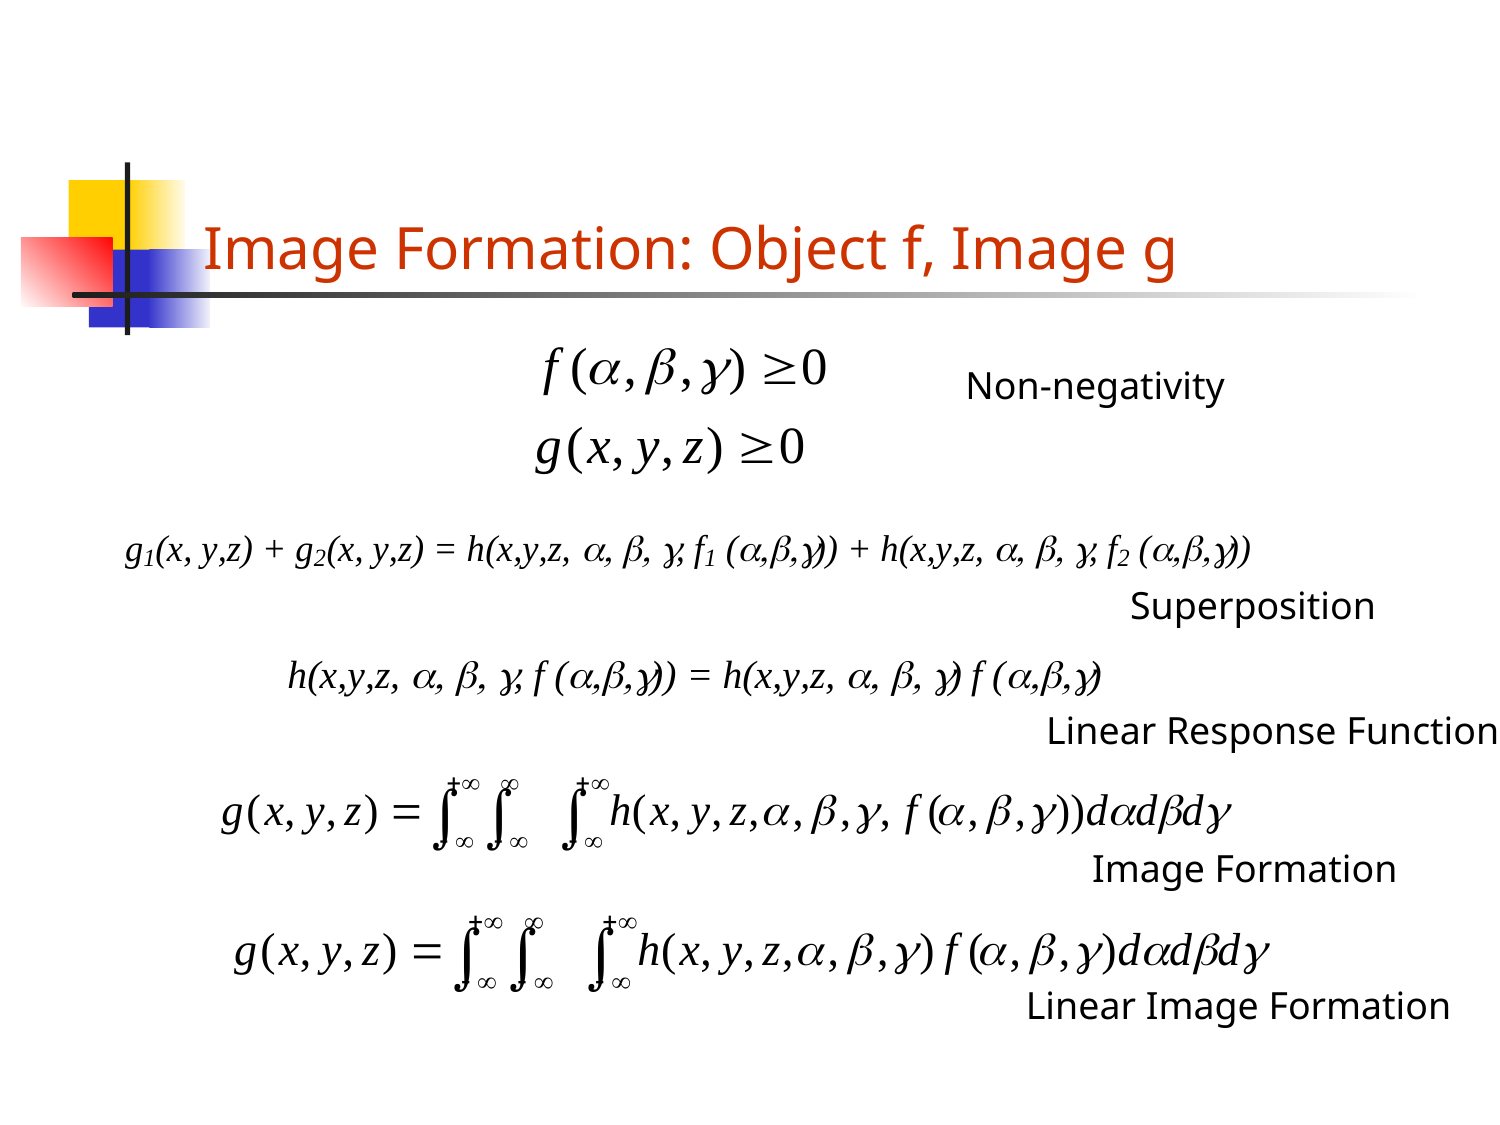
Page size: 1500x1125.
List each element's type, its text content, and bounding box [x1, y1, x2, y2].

text_box Linear Image Formation [1011, 974, 1467, 1035]
text_box Image Formation [1077, 837, 1413, 898]
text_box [224, 899, 1276, 1001]
picture [124, 524, 1438, 618]
text_box Linear Response Function [1031, 699, 1500, 760]
title Image Formation: Object f, Image g [188, 101, 1468, 289]
text_box Superposition [1115, 625, 1401, 635]
text_box Non-negativity [950, 355, 1240, 415]
picture [49, 649, 1476, 748]
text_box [524, 337, 838, 486]
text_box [212, 762, 1238, 860]
